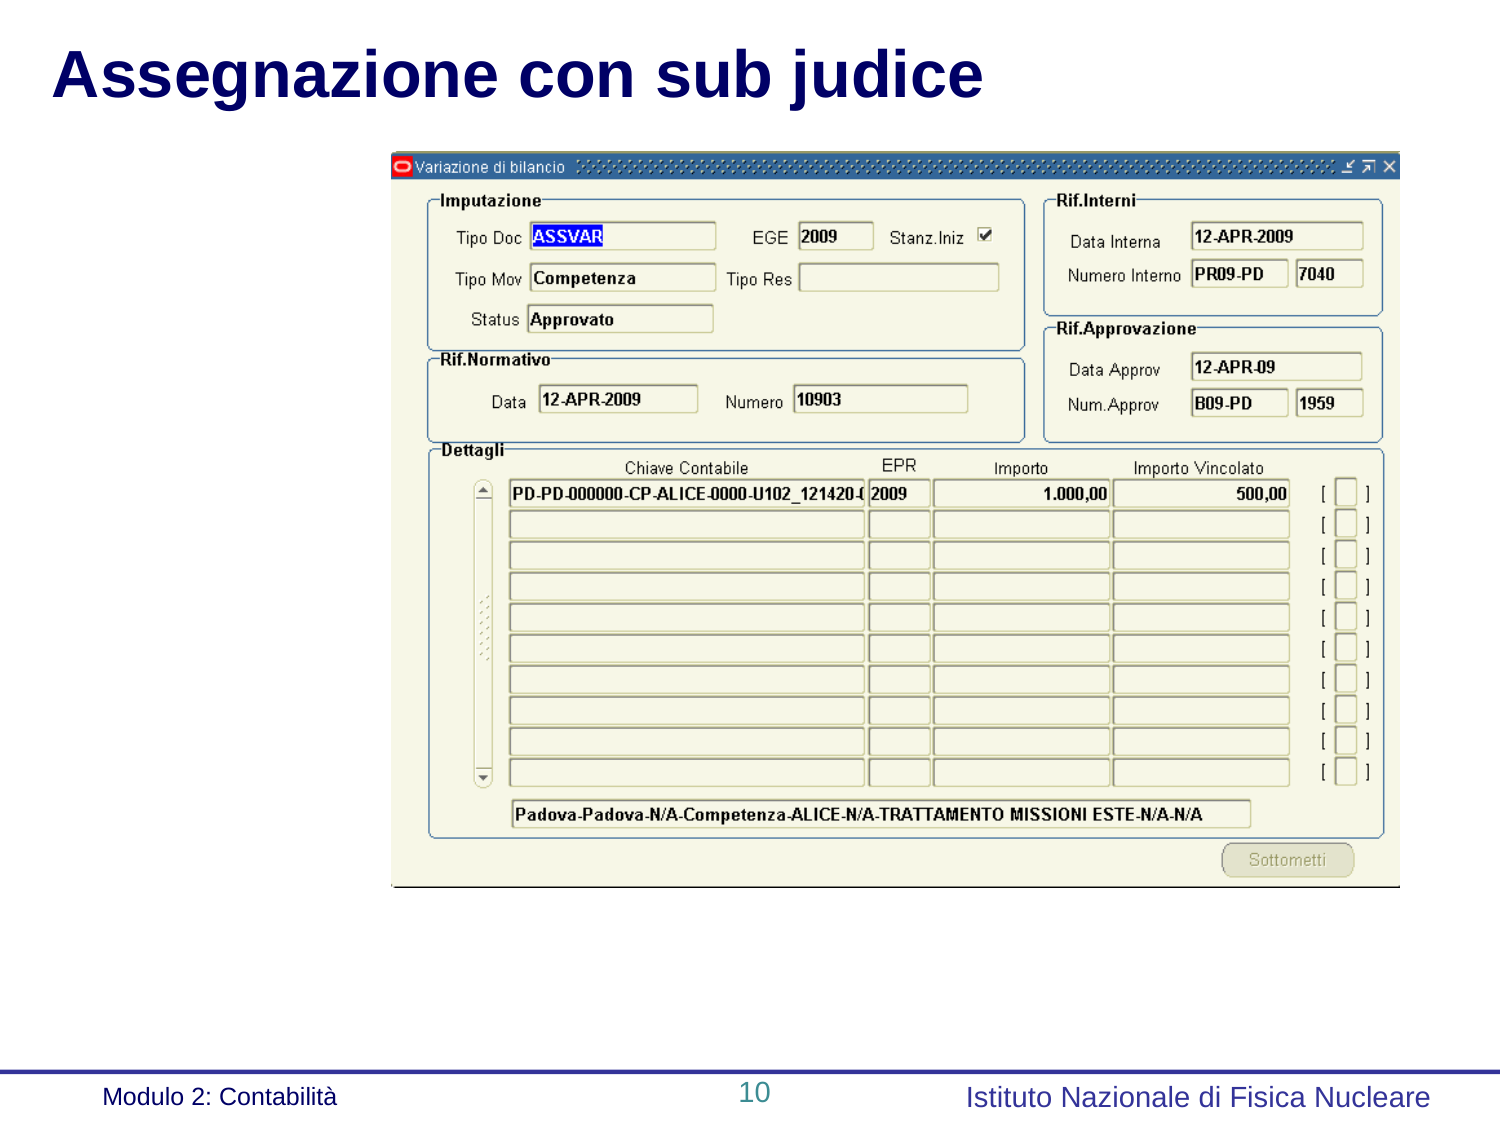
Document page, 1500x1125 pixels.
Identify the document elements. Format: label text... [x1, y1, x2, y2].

text_box 10 [698, 1072, 786, 1125]
text_box 10 [698, 1065, 786, 1071]
text_box Assegnazione con sub judice [37, 23, 1125, 119]
text_box Modulo 2: Contabilità [0, 1072, 622, 1125]
picture [390, 150, 1401, 888]
text_box Istituto Nazionale di Fisica Nucleare [879, 1072, 1447, 1125]
text_box Modulo 2: Contabilità [0, 1066, 622, 1071]
text_box Istituto Nazionale di Fisica Nucleare [879, 1065, 1447, 1071]
